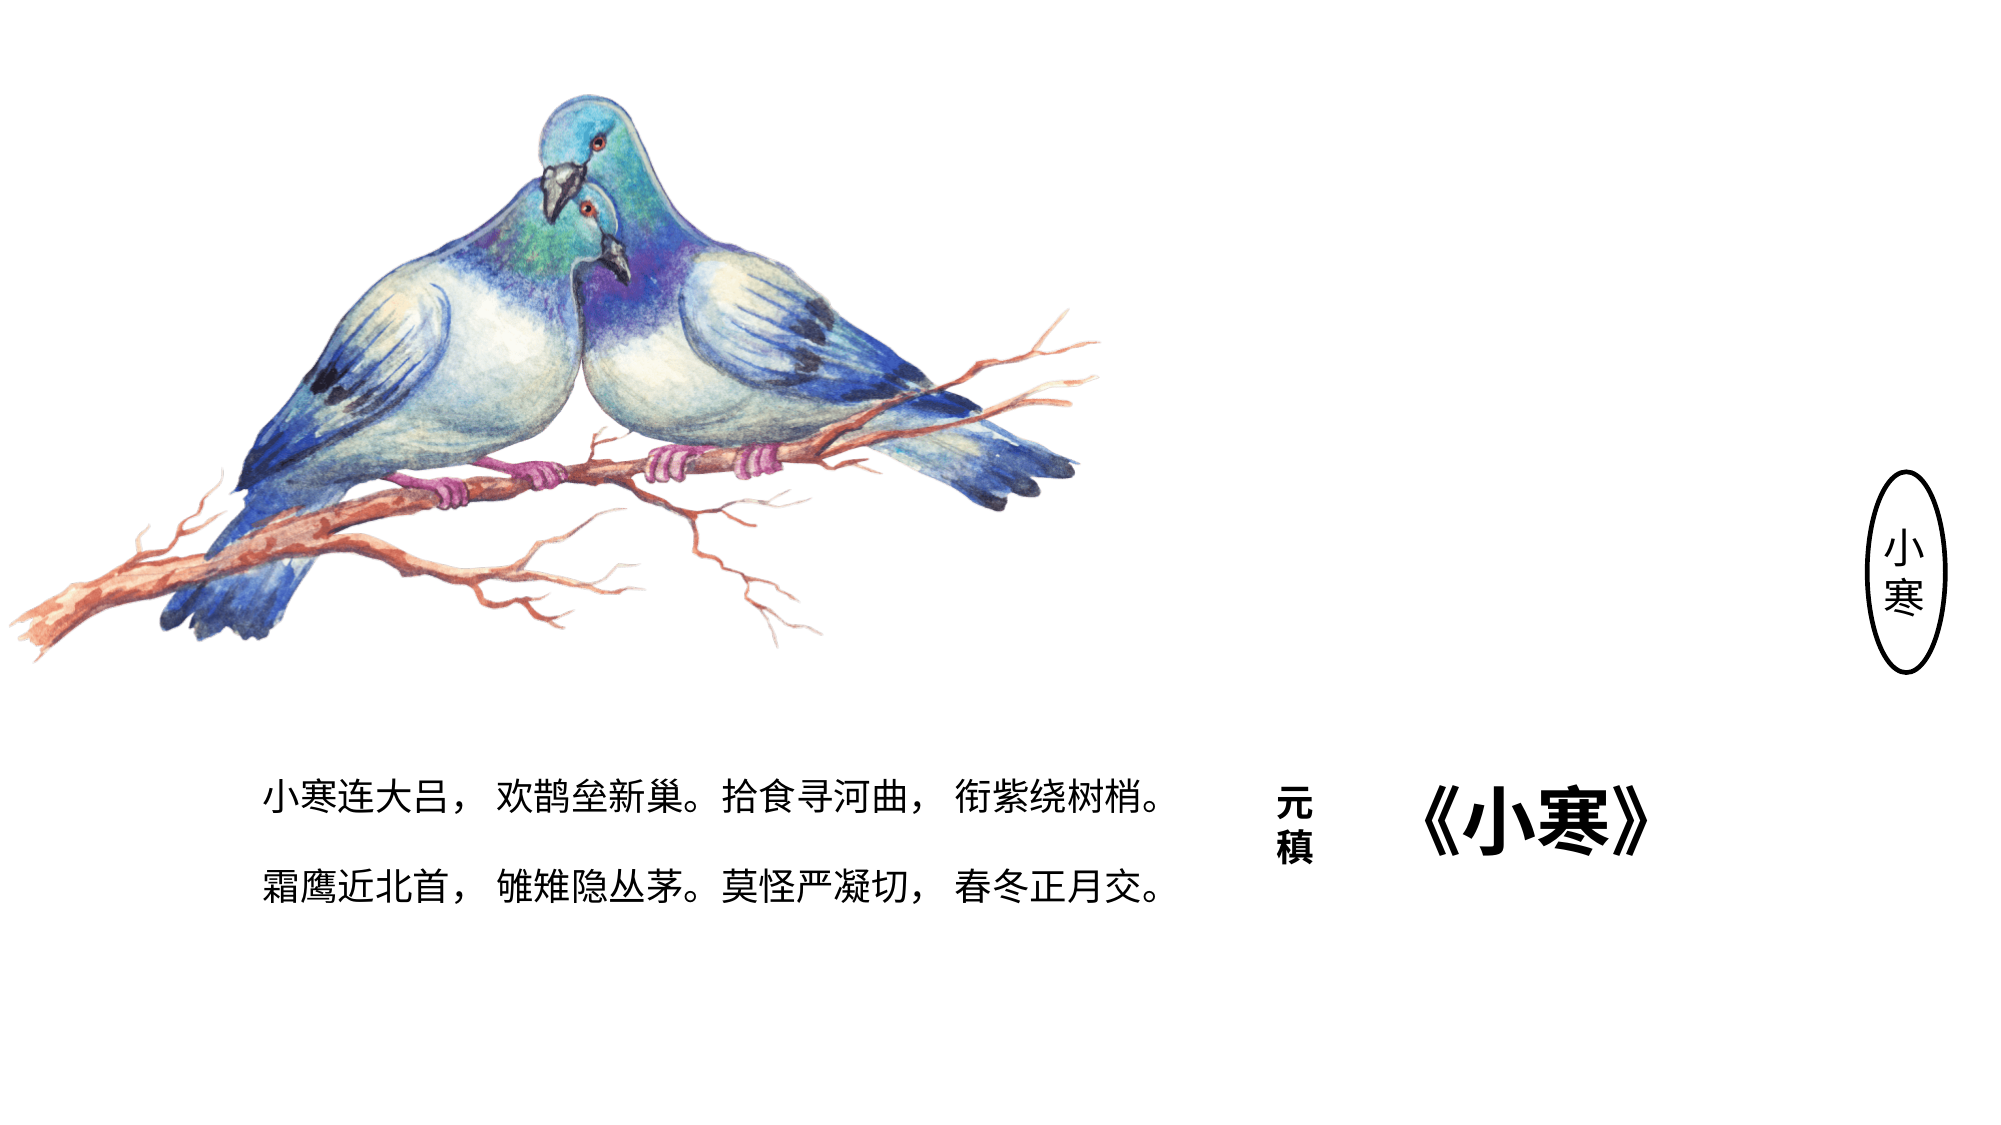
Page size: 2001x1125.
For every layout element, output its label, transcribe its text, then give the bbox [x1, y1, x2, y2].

text_box 小寒 [1940, 514, 1948, 629]
text_box 小寒 [1869, 514, 1873, 528]
text_box [1866, 470, 1947, 674]
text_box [1122, 720, 1703, 904]
picture [0, 0, 1122, 991]
